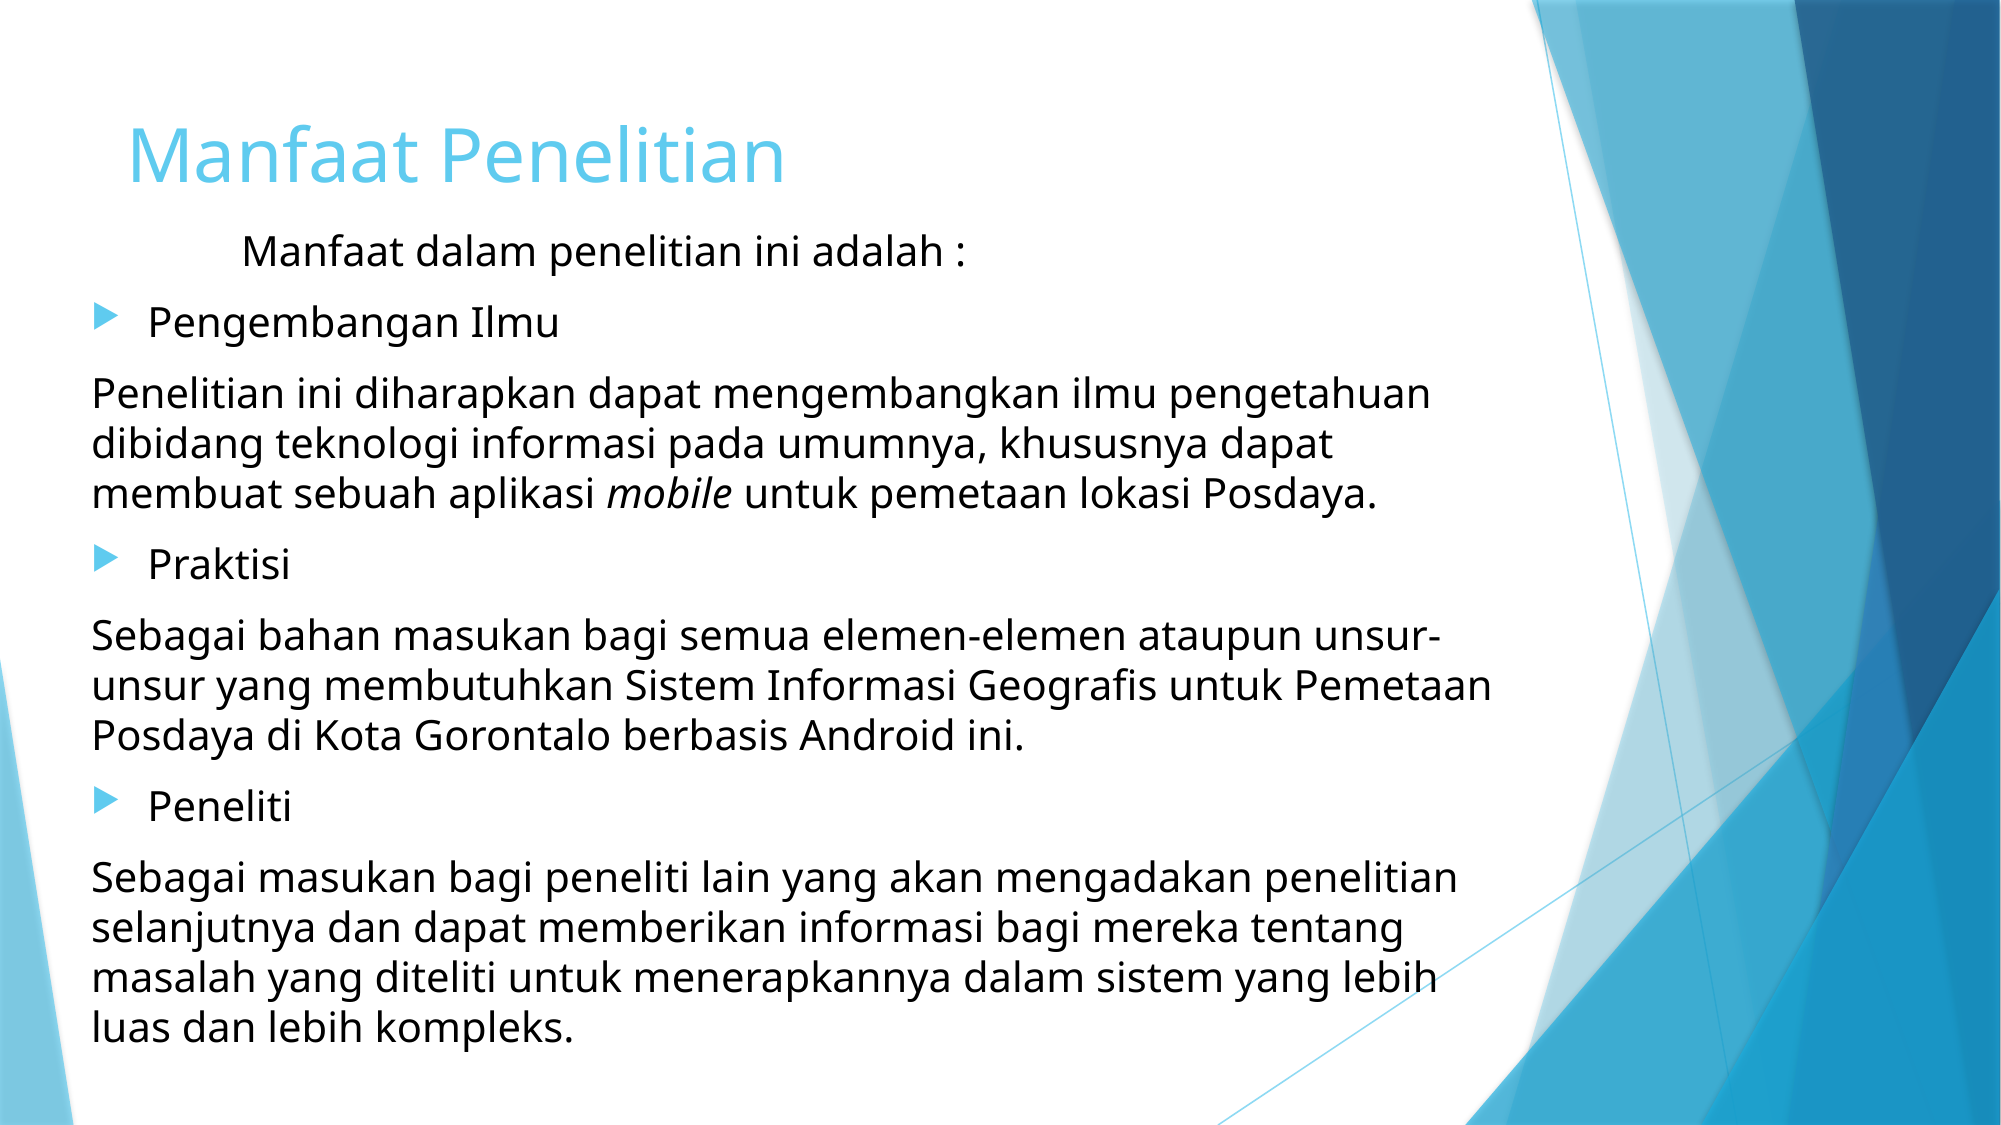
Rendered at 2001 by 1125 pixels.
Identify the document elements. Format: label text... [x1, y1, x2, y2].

list Manfaat dalam penelitian ini adalah : Pengembangan Ilmu Penelitian ini diharapkan dapat mengembangkan ilmu pengetahuan dibidang teknologi informasi pada umumnya, khususnya dapat membuat sebuah aplikasi mobile untuk pemetaan lokasi Posdaya. Praktisi Sebagai bahan masukan bagi semua elemen-elemen ataupun unsur-unsur yang membutuhkan Sistem Informasi Geografis untuk Pemetaan Posdaya di Kota Gorontalo berbasis Android ini. Peneliti Sebagai masukan bagi peneliti lain yang akan mengadakan penelitian selanjutnya dan dapat memberikan informasi bagi mereka tentang masalah yang diteliti untuk menerapkannya dalam sistem yang lebih luas dan lebih kompleks. [76, 217, 1522, 992]
title Manfaat Penelitian [111, 99, 1522, 217]
